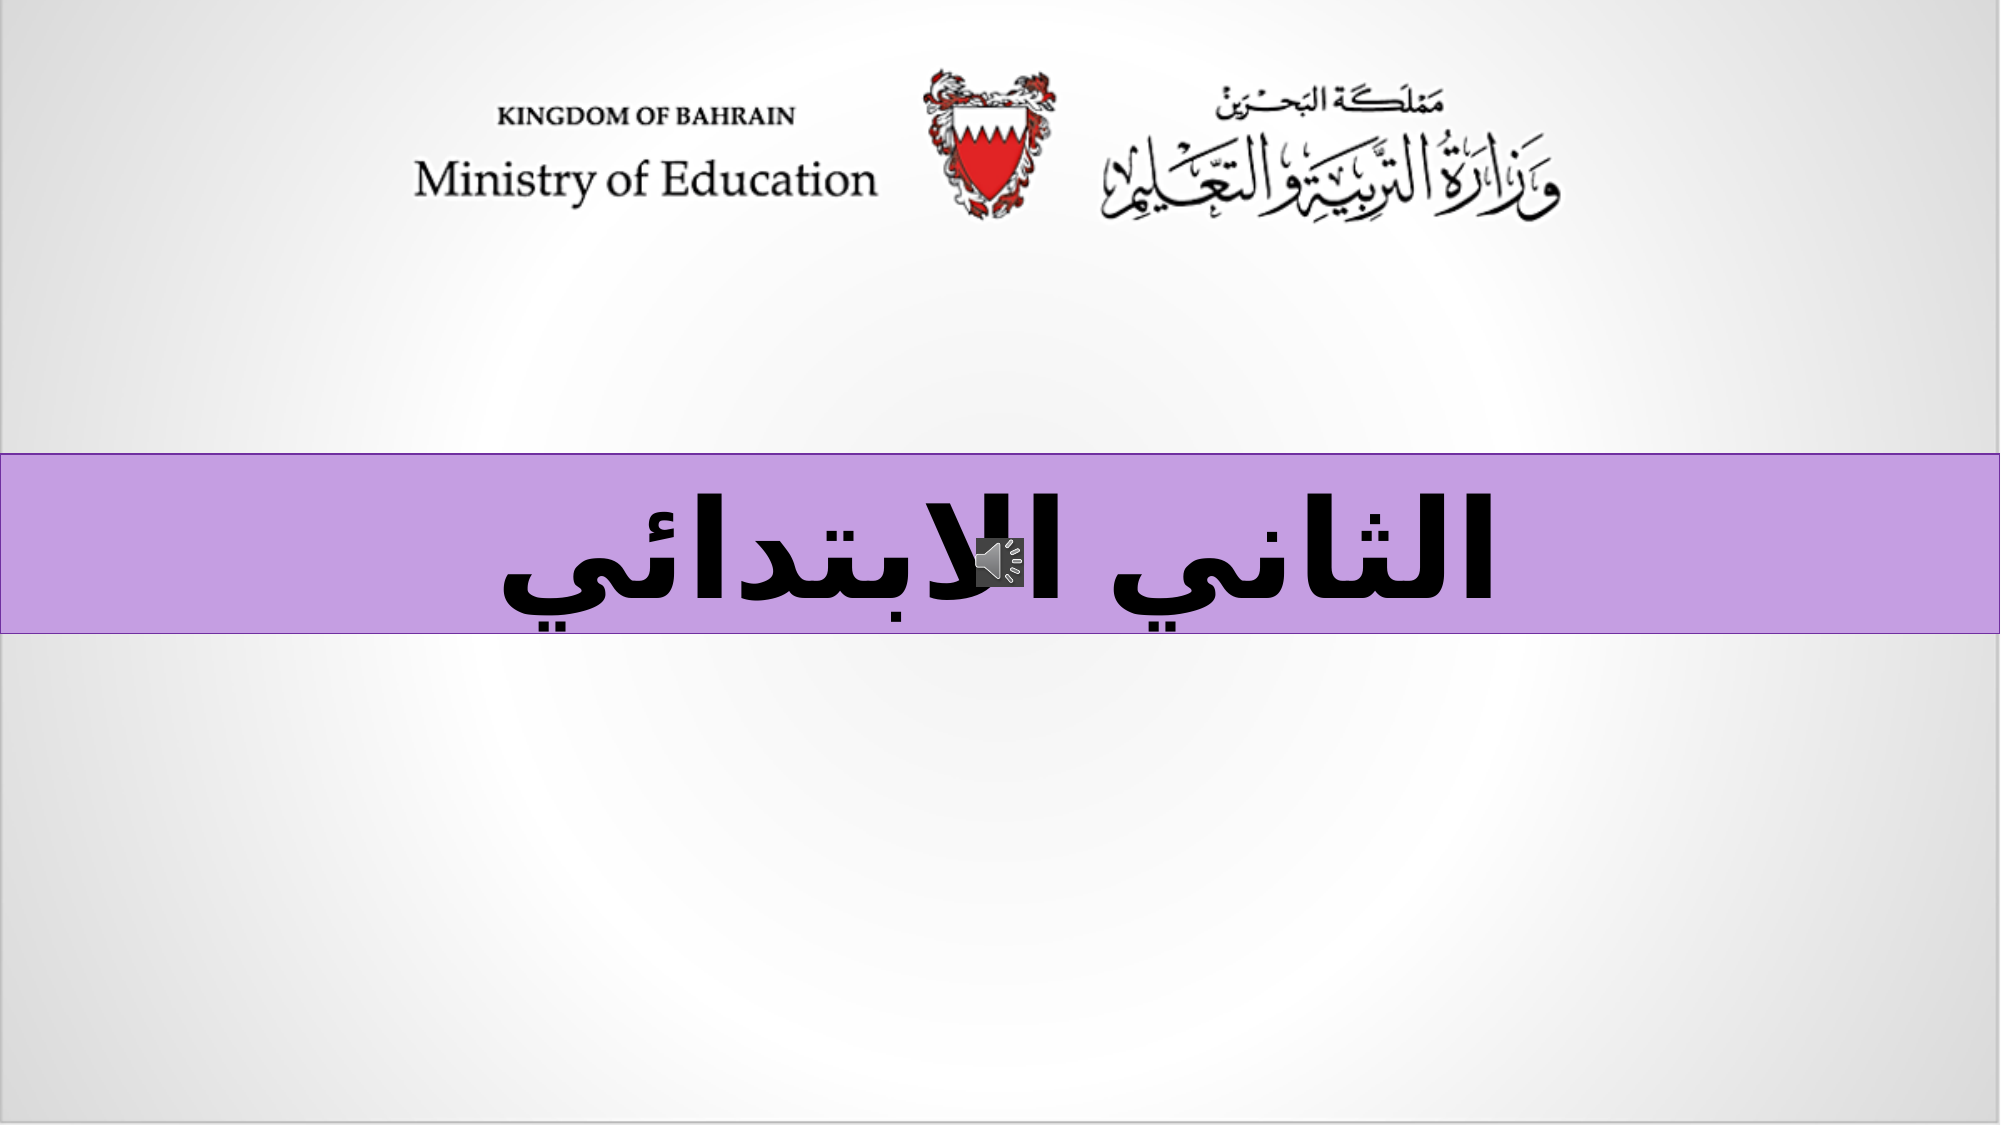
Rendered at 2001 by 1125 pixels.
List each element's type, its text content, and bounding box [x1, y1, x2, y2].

text_box الثاني الابتدائي [0, 453, 2000, 634]
picture [0, 0, 2001, 1125]
picture [974, 537, 1025, 588]
